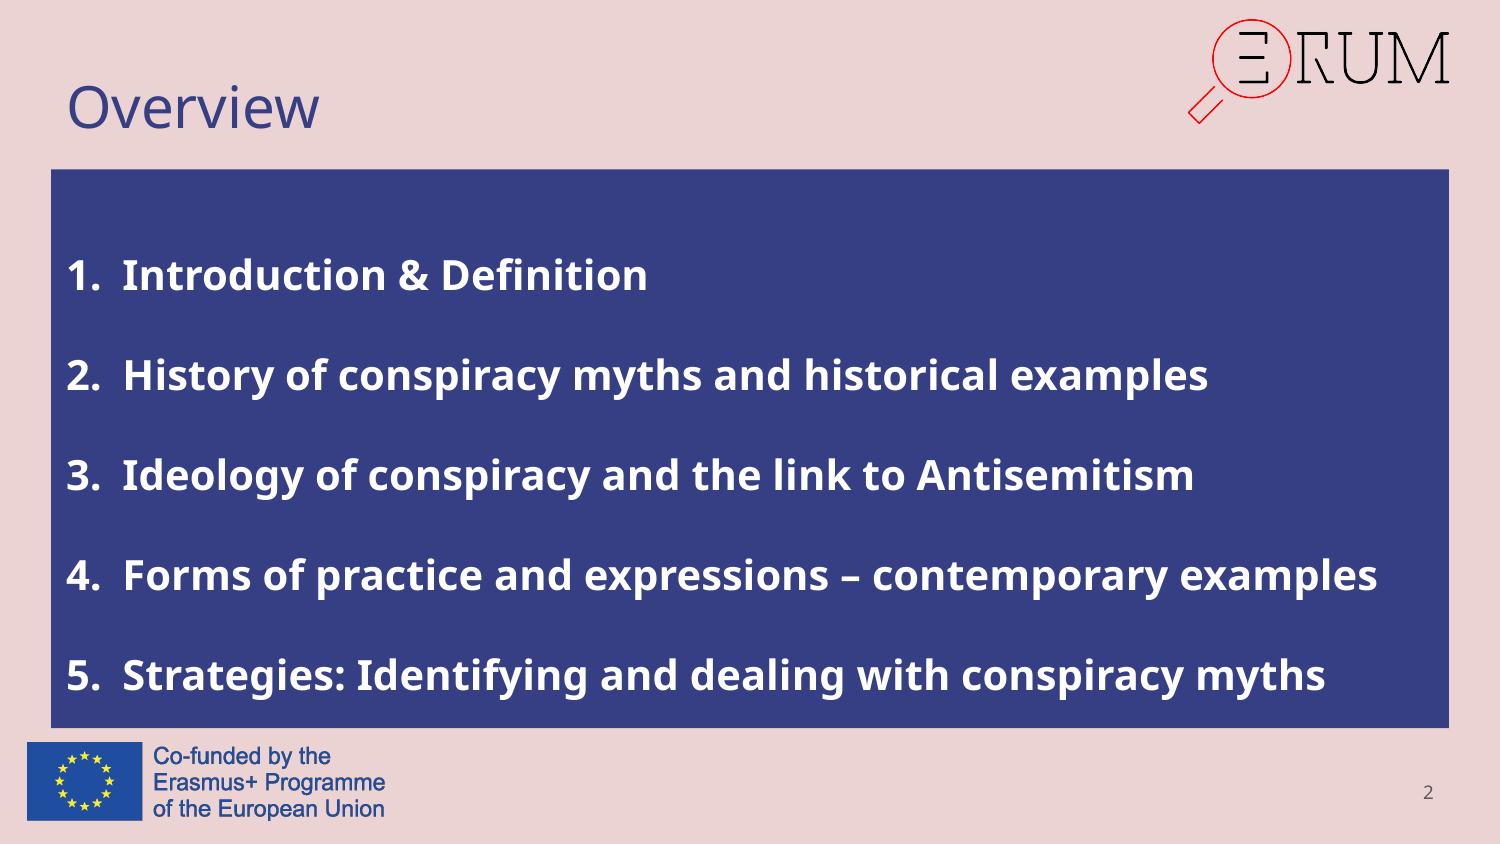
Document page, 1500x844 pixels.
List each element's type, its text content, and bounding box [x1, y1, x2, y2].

slide_number 2 [1358, 761, 1449, 826]
picture [1136, 0, 1500, 137]
title Overview [51, 55, 1168, 150]
picture [27, 742, 385, 821]
text_box Introduction & Definition History of conspiracy myths and historical examples Ideology of conspiracy and the link to Antisemitism Forms of practice and expressions – contemporary examples Strategies: Identifying and dealing with conspiracy myths [51, 169, 1449, 729]
